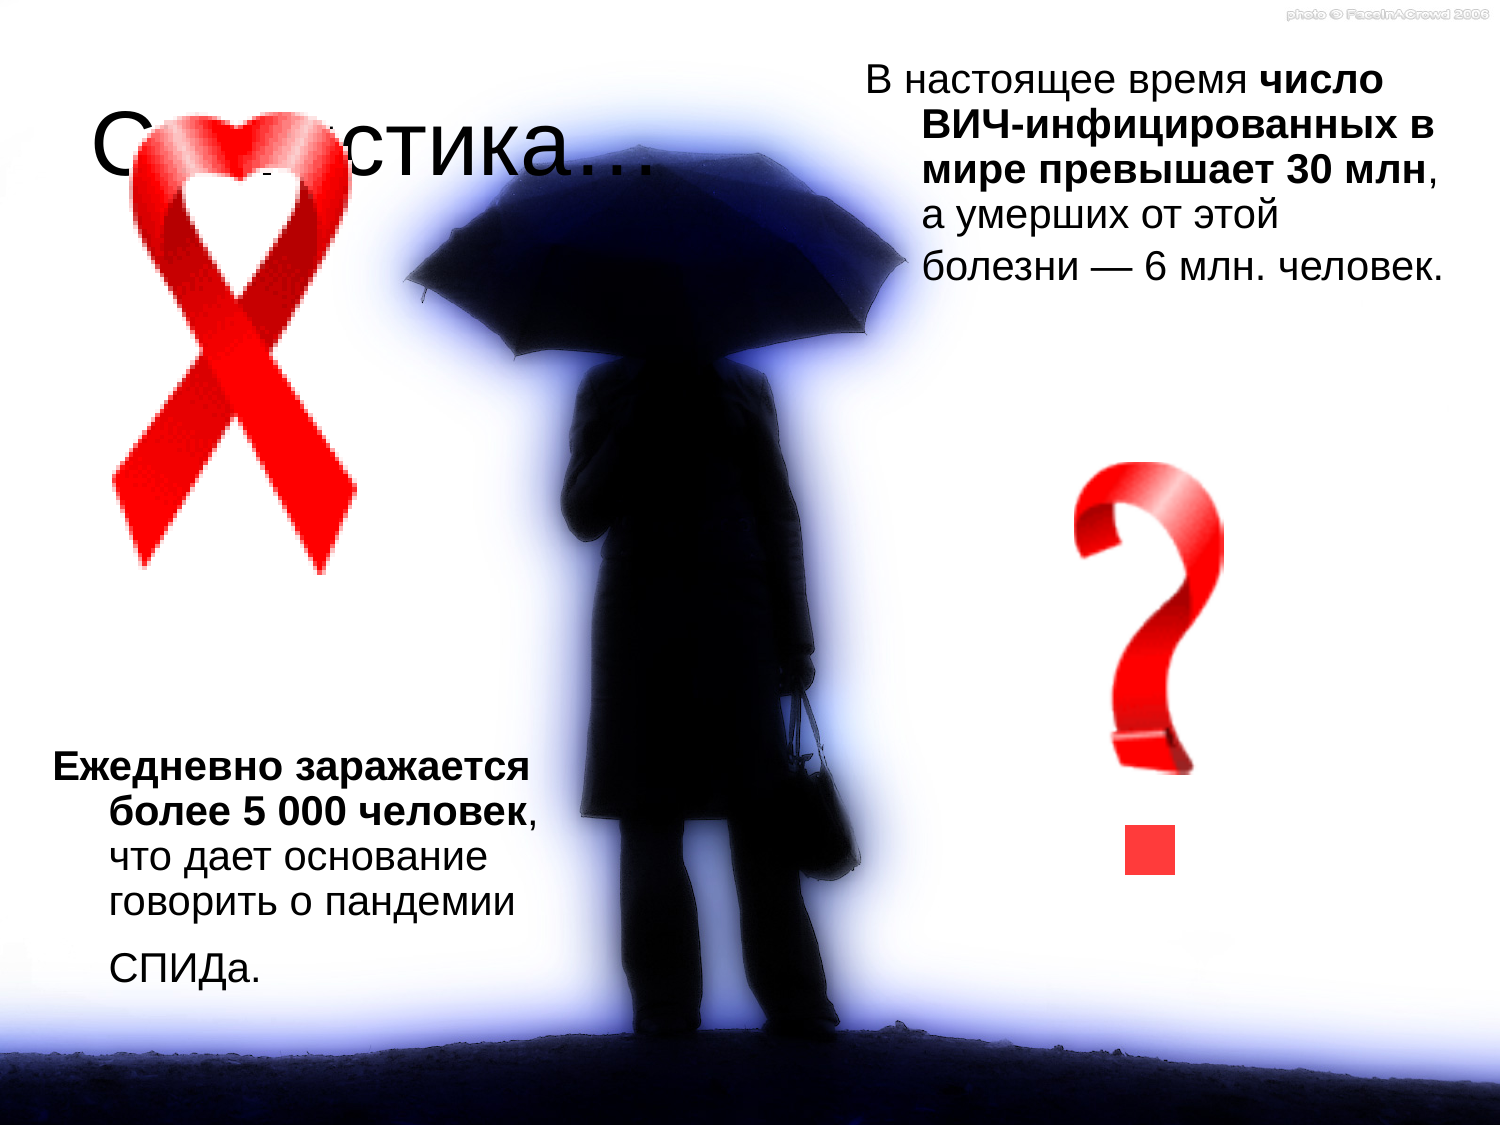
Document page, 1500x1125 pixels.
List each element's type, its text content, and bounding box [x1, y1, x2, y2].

title Статистика… [74, 44, 788, 233]
list В настоящее время число ВИЧ-инфицированных в мире превышает 30 млн, а умерших от этой болезни — 6 млн. человек. [849, 49, 1463, 388]
picture [0, 0, 1500, 1125]
text_box [1125, 825, 1175, 875]
text_box Ежедневно заражается более 5 000 человек, что дает основание говорить о пандемии СПИДа. [37, 737, 588, 1088]
